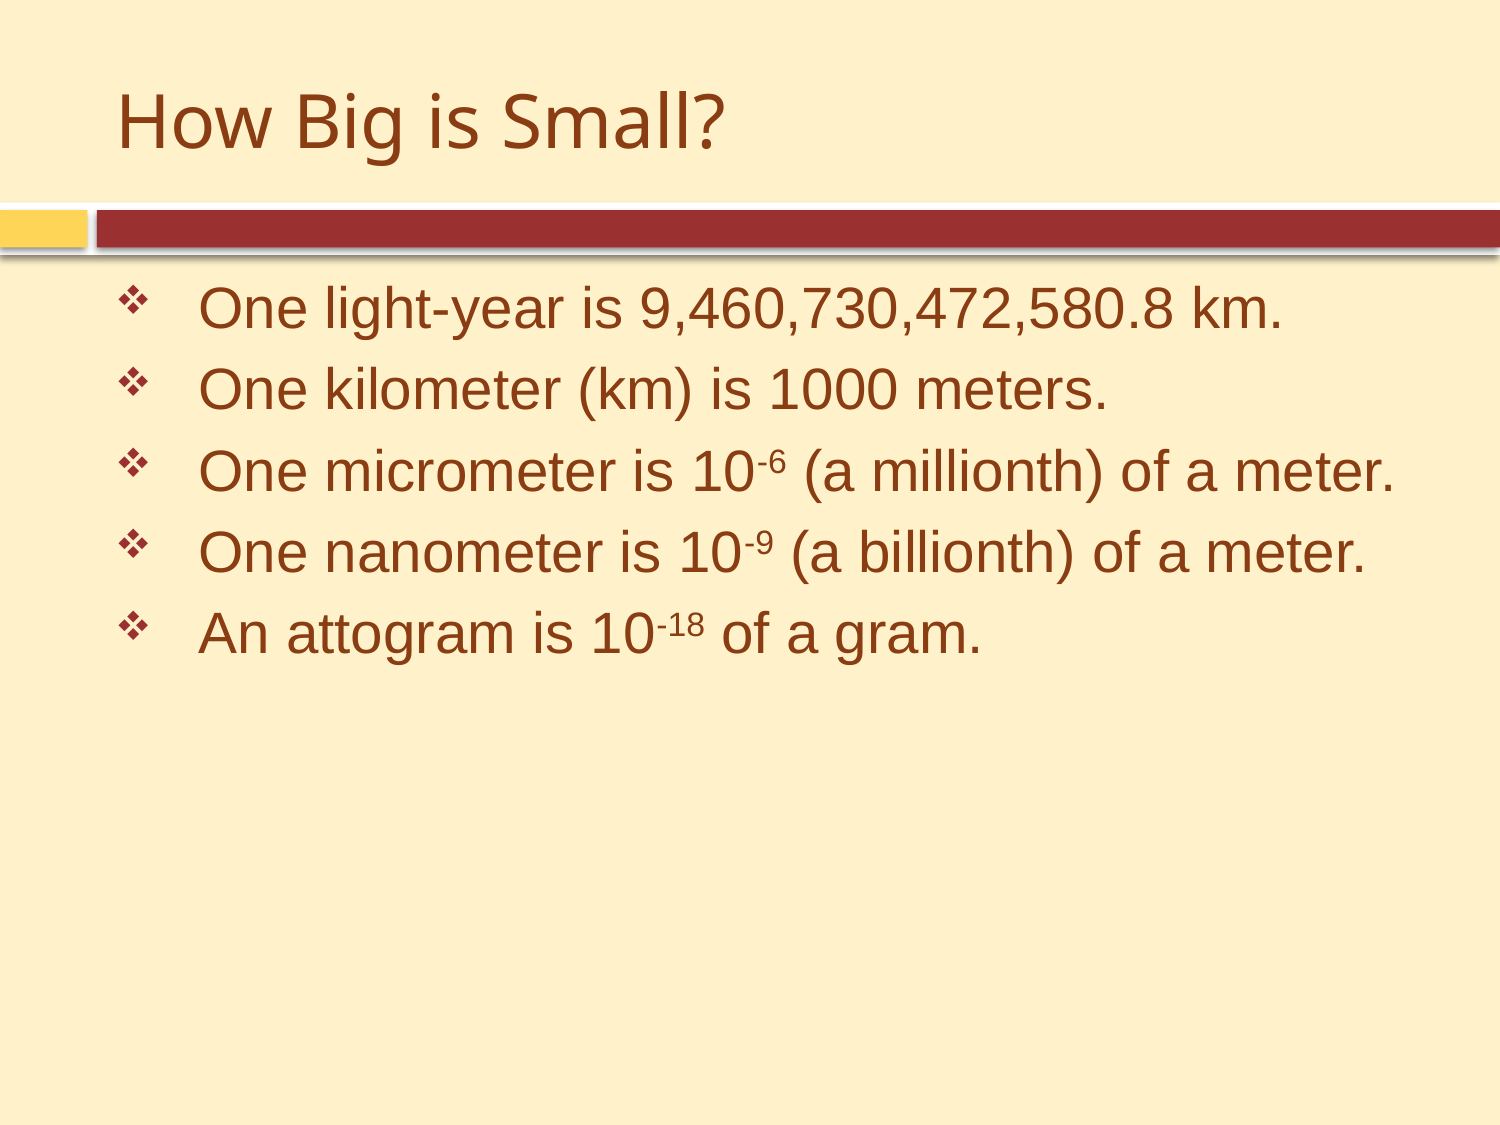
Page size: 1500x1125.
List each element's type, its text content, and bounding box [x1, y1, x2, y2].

title How Big is Small? [100, 37, 1438, 200]
list One light-year is 9,460,730,472,580.8 km. One kilometer (km) is 1000 meters. One micrometer is 10-6 (a millionth) of a meter. One nanometer is 10-9 (a billionth) of a meter. An attogram is 10-18 of a gram. [100, 262, 1438, 1000]
